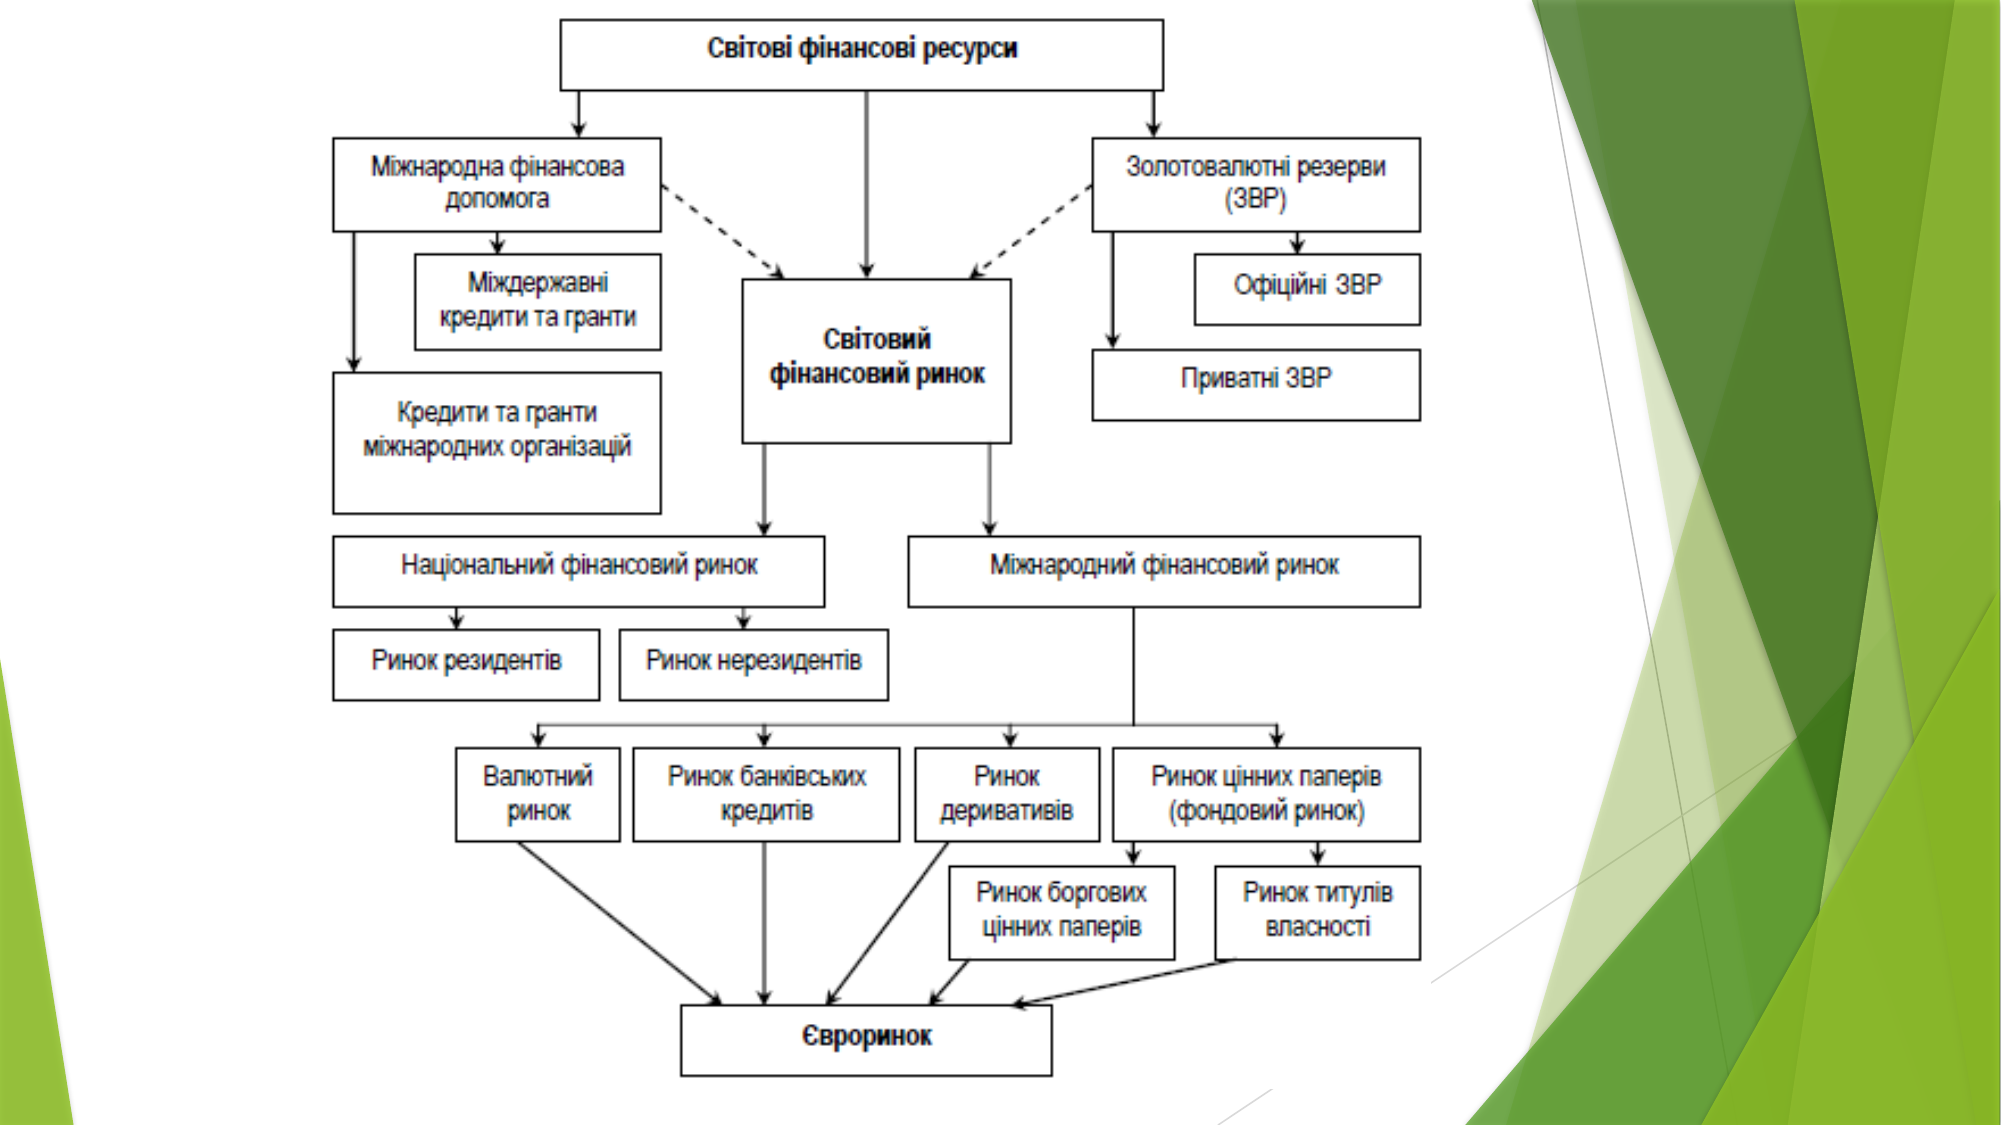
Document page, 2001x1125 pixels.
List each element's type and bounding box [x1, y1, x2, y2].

list [266, 0, 1432, 1089]
